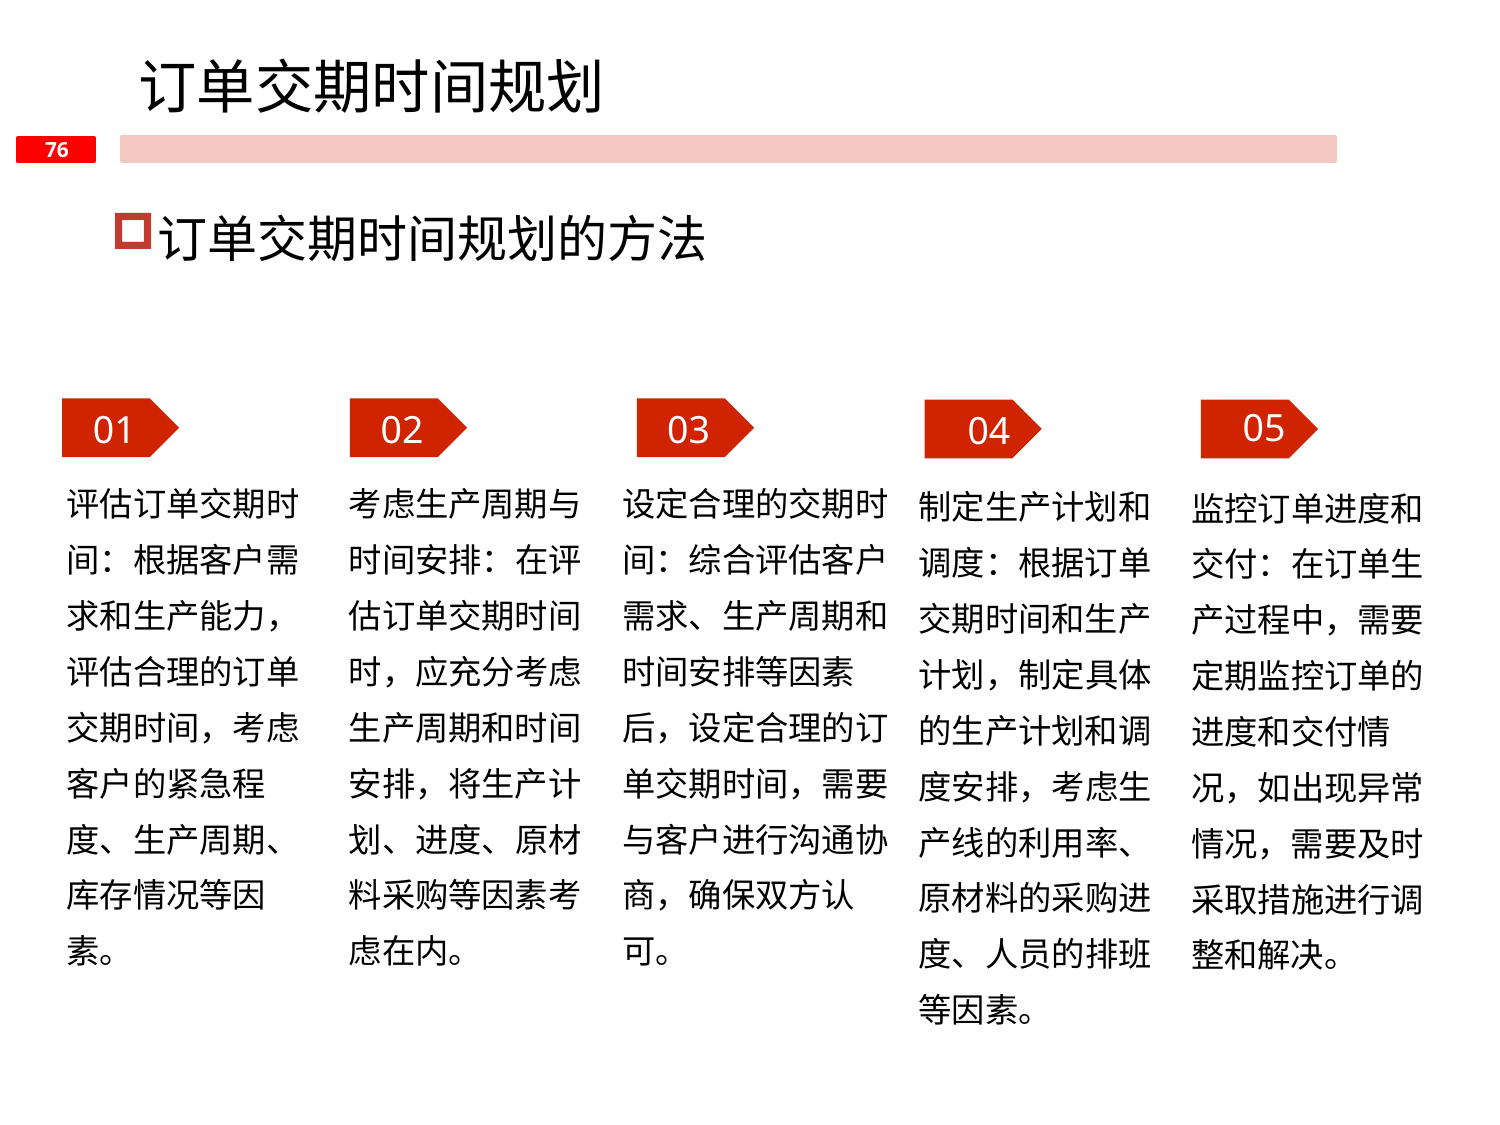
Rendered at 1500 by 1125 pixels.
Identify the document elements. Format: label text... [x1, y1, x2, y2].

text_box 监控订单进度和交付：在订单生产过程中，需要定期监控订单的进度和交付情况，如出现异常情况，需要及时采取措施进行调整和解决。 [1176, 456, 1450, 818]
text_box 设定合理的交期时间：综合评估客户需求、生产周期和时间安排等因素后，设定合理的订单交期时间，需要与客户进行沟通协商，确保双方认可。 [607, 452, 913, 814]
text_box 02 [349, 400, 455, 457]
text_box [741, 414, 755, 441]
text_box [455, 415, 468, 440]
text_box 考虑生产周期与时间安排：在评估订单交期时间时，应充分考虑生产周期和时间安排，将生产计划、进度、原材料采购等因素考虑在内。 [333, 452, 607, 814]
text_box 05 [1211, 398, 1317, 455]
text_box 03 [636, 400, 741, 457]
text_box 制定生产计划和调度：根据订单交期时间和生产计划，制定具体的生产计划和调度安排，考虑生产线的利用率、原材料的采购进度、人员的排班等因素。 [903, 455, 1177, 817]
text_box [167, 415, 180, 440]
text_box 04 [936, 401, 1042, 458]
text_box [96, 194, 1479, 307]
text_box 订单交期时间规划 [123, 42, 1247, 128]
text_box [924, 399, 1014, 459]
text_box [17, 129, 97, 189]
text_box [1200, 399, 1293, 459]
text_box 01 [62, 400, 167, 457]
text_box 评估订单交期时间：根据客户需求和生产能力，评估合理的订单交期时间，考虑客户的紧急程度、生产周期、库存情况等因素。 [51, 452, 325, 814]
text_box 订单交期时间规划的方法 [96, 199, 1081, 294]
